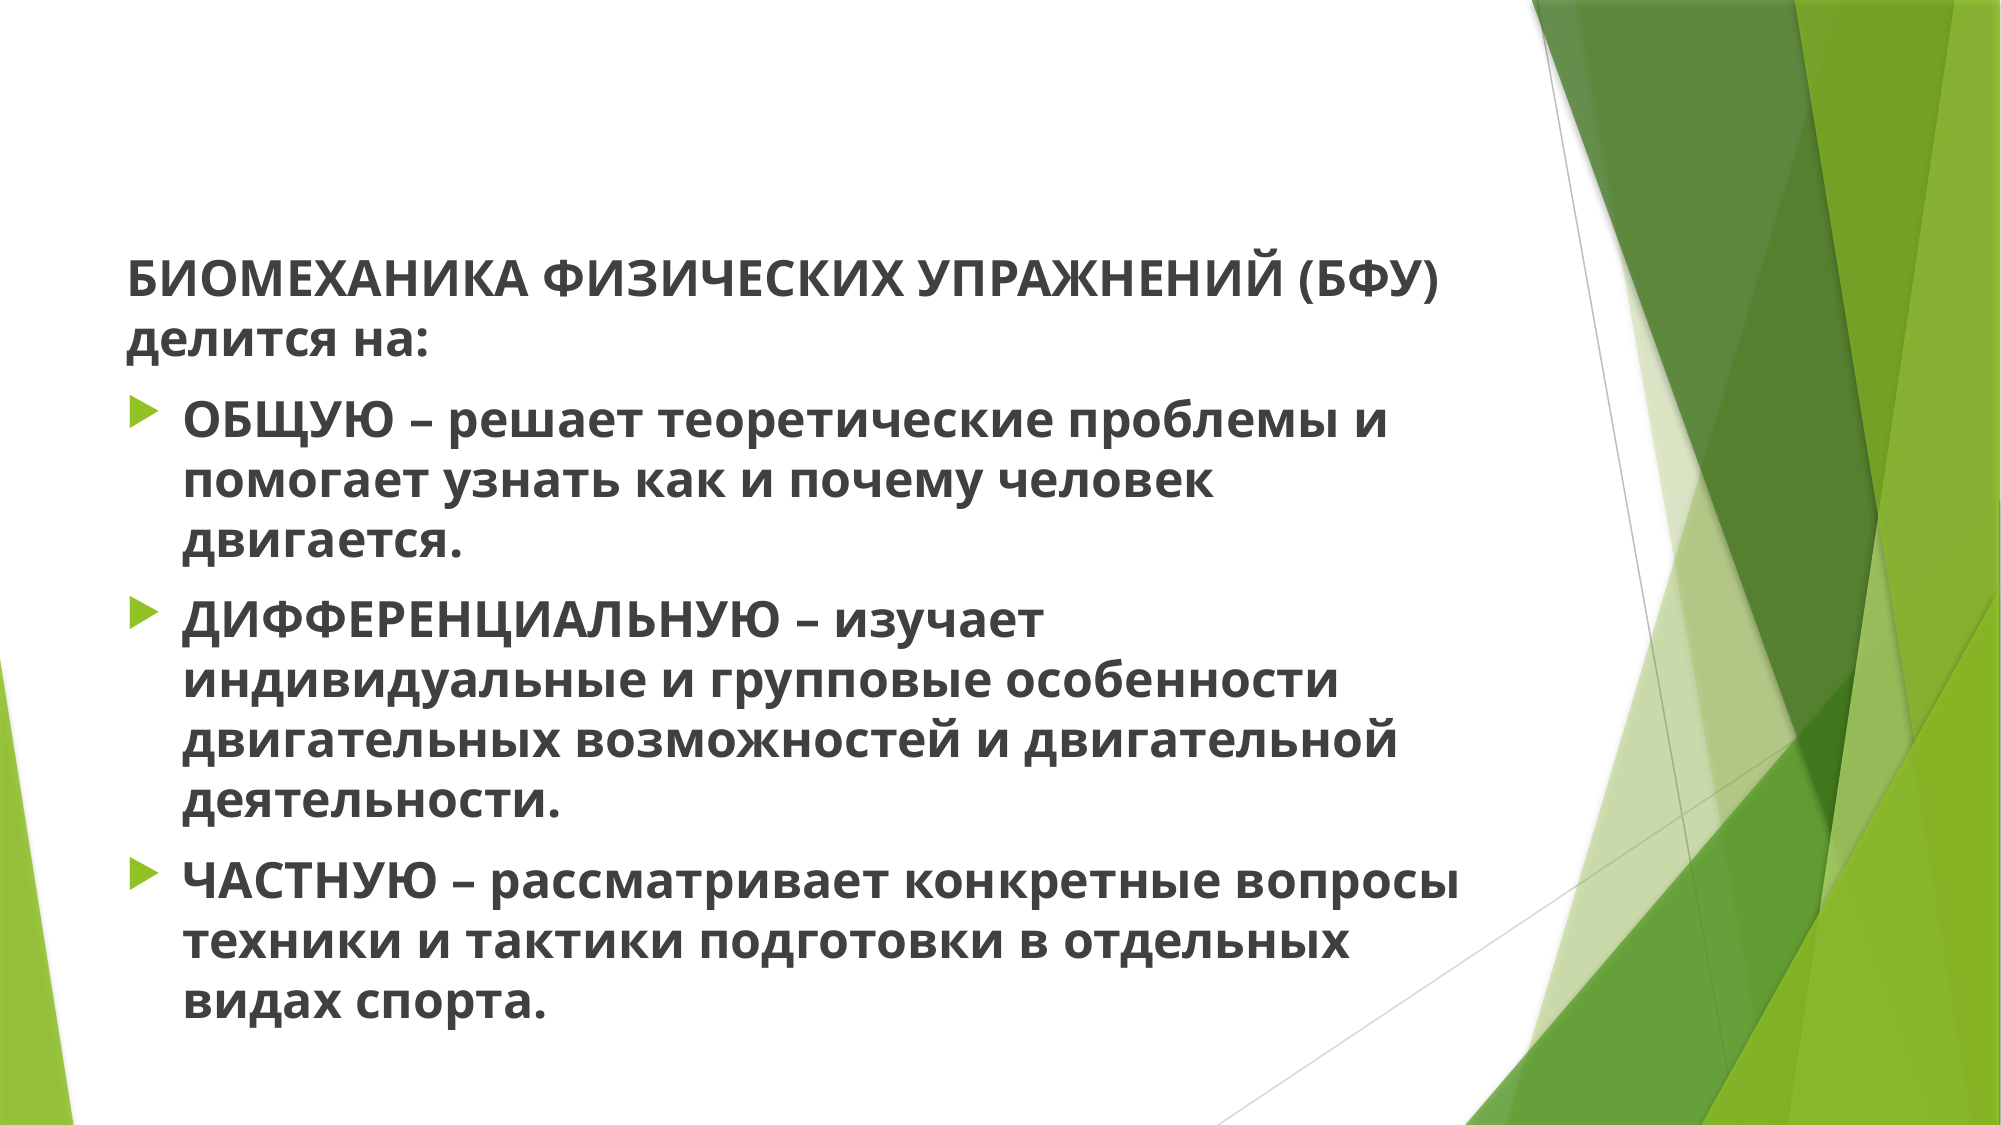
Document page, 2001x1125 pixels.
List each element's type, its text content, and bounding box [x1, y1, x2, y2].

list БИОМЕХАНИКА ФИЗИЧЕСКИХ УПРАЖНЕНИЙ (БФУ) делится на: ОБЩУЮ – решает теоретические проблемы и помогает узнать как и почему человек двигается. ДИФФЕРЕНЦИАЛЬНУЮ – изучает индивидуальные и групповые особенности двигательных возможностей и двигательной деятельности. ЧАСТНУЮ – рассматривает конкретные вопросы техники и тактики подготовки в отдельных видах спорта. [111, 238, 1522, 992]
